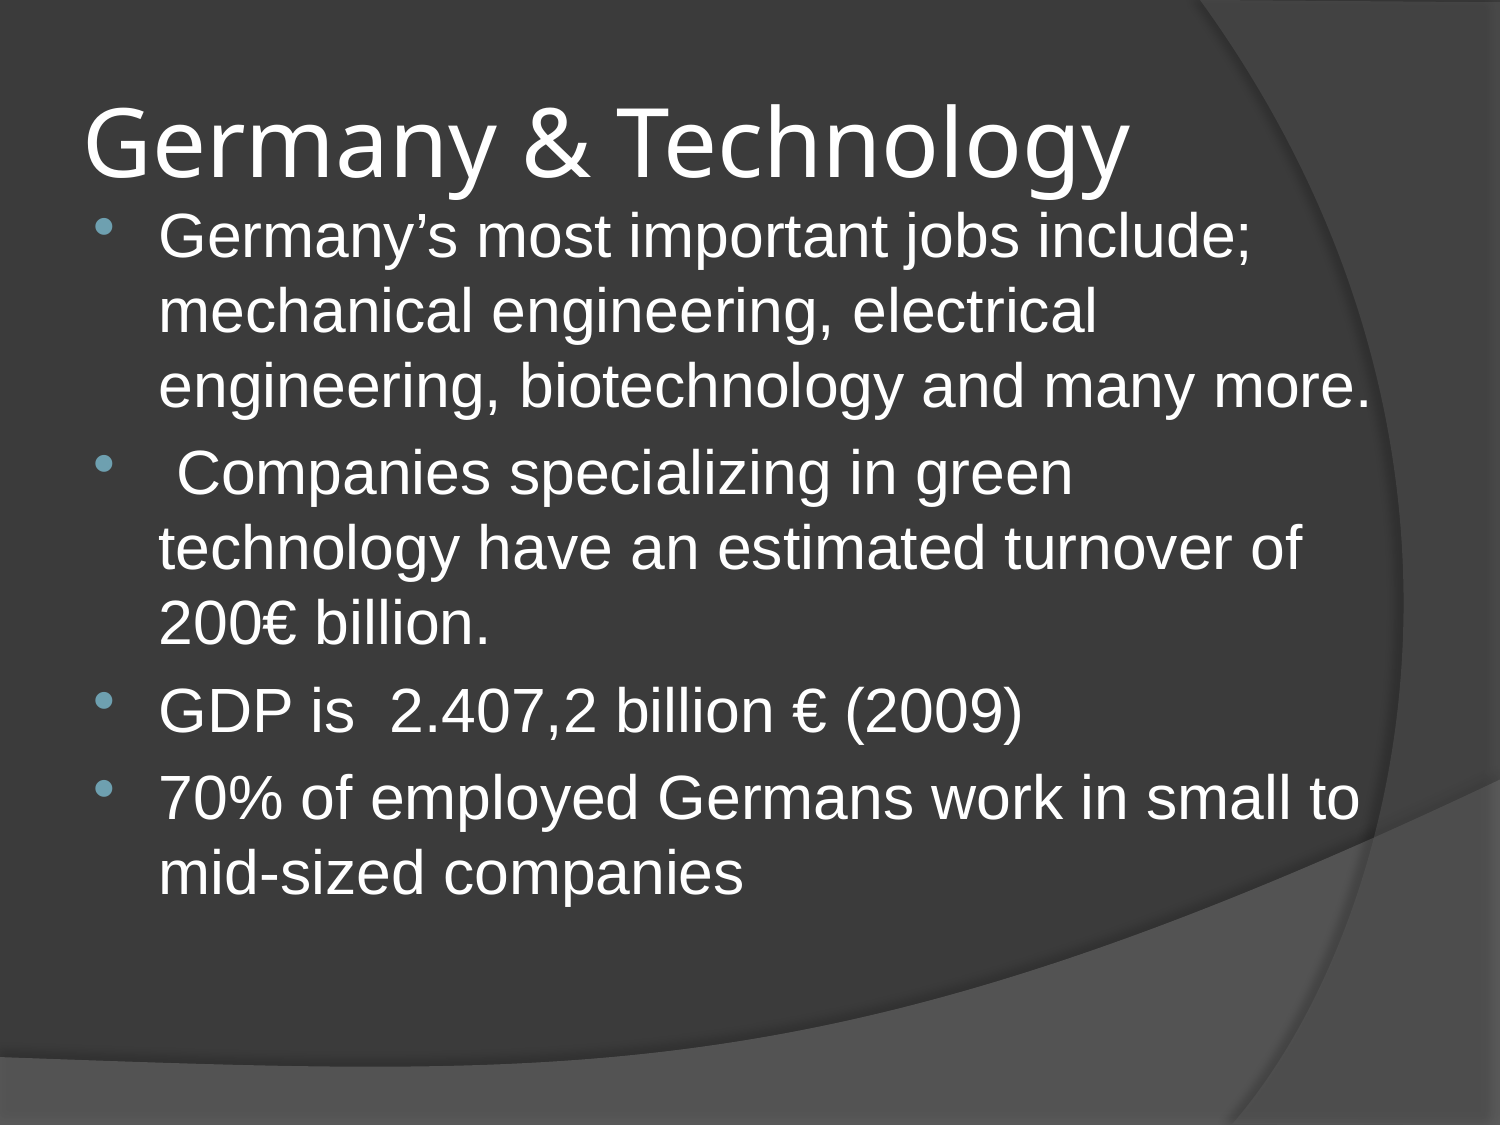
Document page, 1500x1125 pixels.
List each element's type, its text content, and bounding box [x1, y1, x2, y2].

list Germany’s most important jobs include; mechanical engineering, electrical engineering, biotechnology and many more. Companies specializing in green technology have an estimated turnover of 200€ billion. GDP is 2.407,2 billion € (2009) 70% of employed Germans work in small to mid-sized companies [75, 187, 1400, 1005]
title Germany & Technology [75, 45, 1300, 187]
